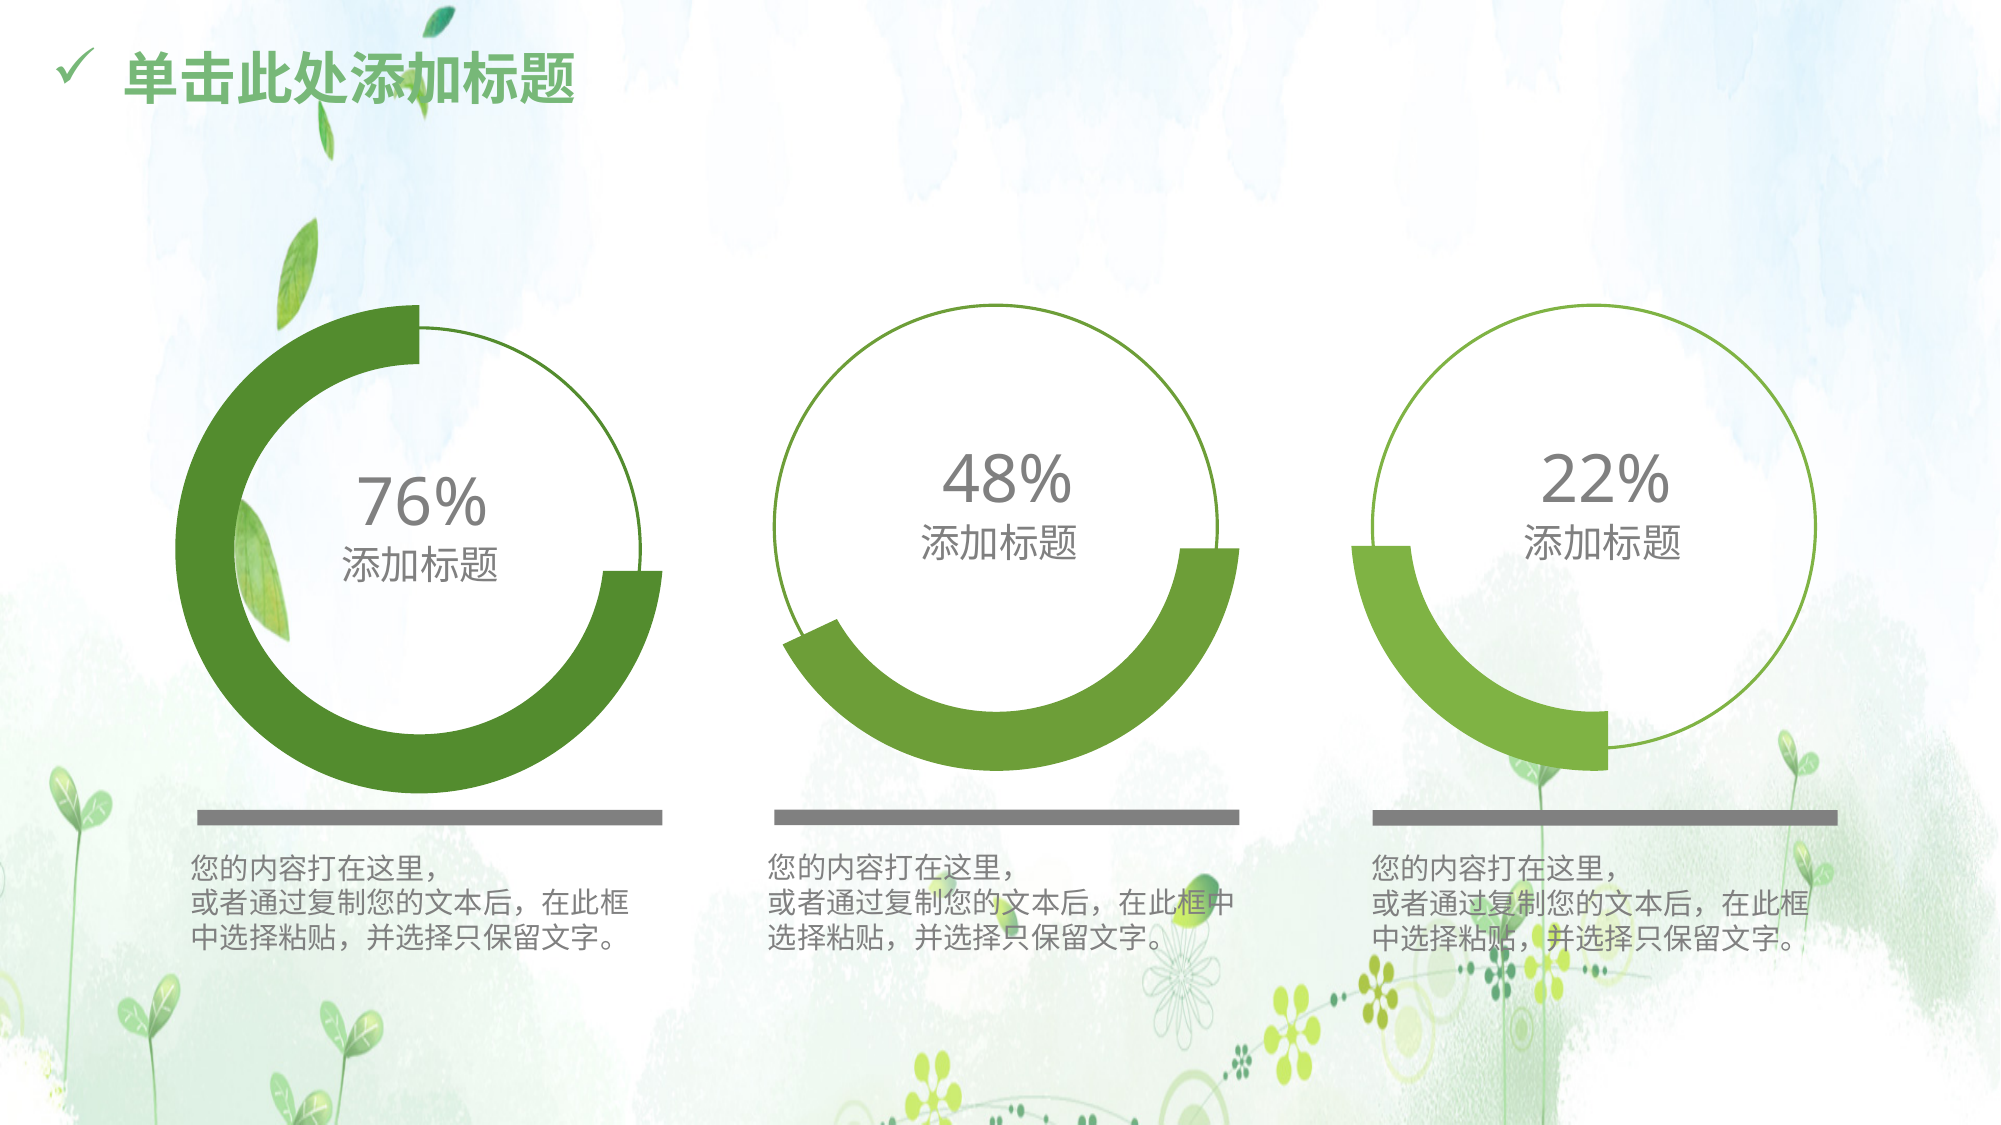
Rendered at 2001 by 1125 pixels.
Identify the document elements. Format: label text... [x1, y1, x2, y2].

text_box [774, 305, 1240, 771]
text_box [1351, 305, 1816, 771]
title 单击此处添加标题 [36, 43, 1762, 120]
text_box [753, 809, 1256, 964]
picture [0, 0, 2001, 1125]
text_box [175, 305, 663, 794]
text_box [1356, 810, 1843, 965]
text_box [176, 809, 663, 964]
